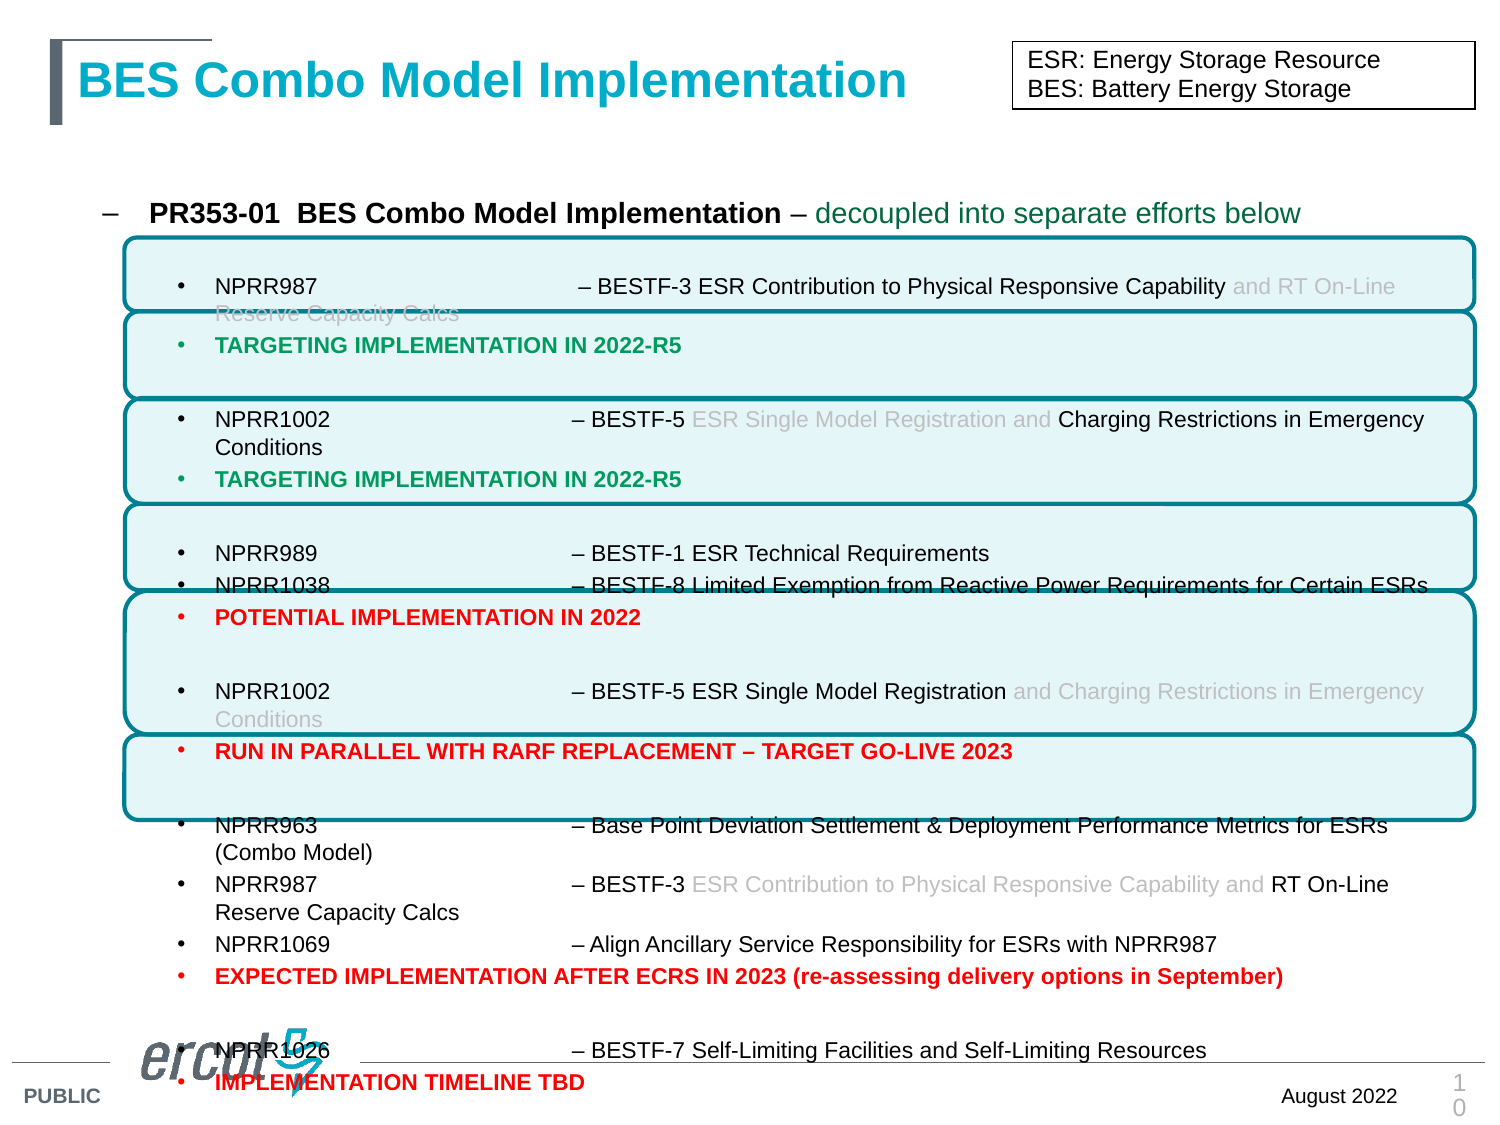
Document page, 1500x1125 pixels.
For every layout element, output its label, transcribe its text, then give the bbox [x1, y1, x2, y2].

slide_number 10 [1437, 1064, 1475, 1099]
list PR353-01 BES Combo Model Implementation – decoupled into separate efforts below NPRR987 – BESTF-3 ESR Contribution to Physical Responsive Capability and RT On-Line Reserve Capacity Calcs TARGETING IMPLEMENTATION IN 2022-R5 NPRR1002 – BESTF-5 ESR Single Model Registration and Charging Restrictions in Emergency Conditions TARGETING IMPLEMENTATION IN 2022-R5 NPRR989 – BESTF-1 ESR Technical Requirements NPRR1038 – BESTF-8 Limited Exemption from Reactive Power Requirements for Certain ESRs POTENTIAL IMPLEMENTATION IN 2022 NPRR1002 – BESTF-5 ESR Single Model Registration and Charging Restrictions in Emergency Conditions RUN IN PARALLEL WITH RARF REPLACEMENT – TARGET GO-LIVE 2023 NPRR963 – Base Point Deviation Settlement & Deployment Performance Metrics for ESRs (Combo Model) NPRR987 – BESTF-3 ESR Contribution to Physical Responsive Capability and RT On-Line Reserve Capacity Calcs NPRR1069 – Align Ancillary Service Responsibility for ESRs with NPRR987 EXPECTED IMPLEMENTATION AFTER ECRS IN 2023 (re-assessing delivery options in September) NPRR1026 – BESTF-7 Self-Limiting Facilities and Self-Limiting Resources IMPLEMENTATION TIMELINE TBD [12, 187, 1488, 975]
picture [137, 1024, 332, 1100]
title BES Combo Model Implementation [62, 39, 1000, 125]
text_box ESR: Energy Storage Resource BES: Battery Energy Storage [1012, 41, 1475, 110]
